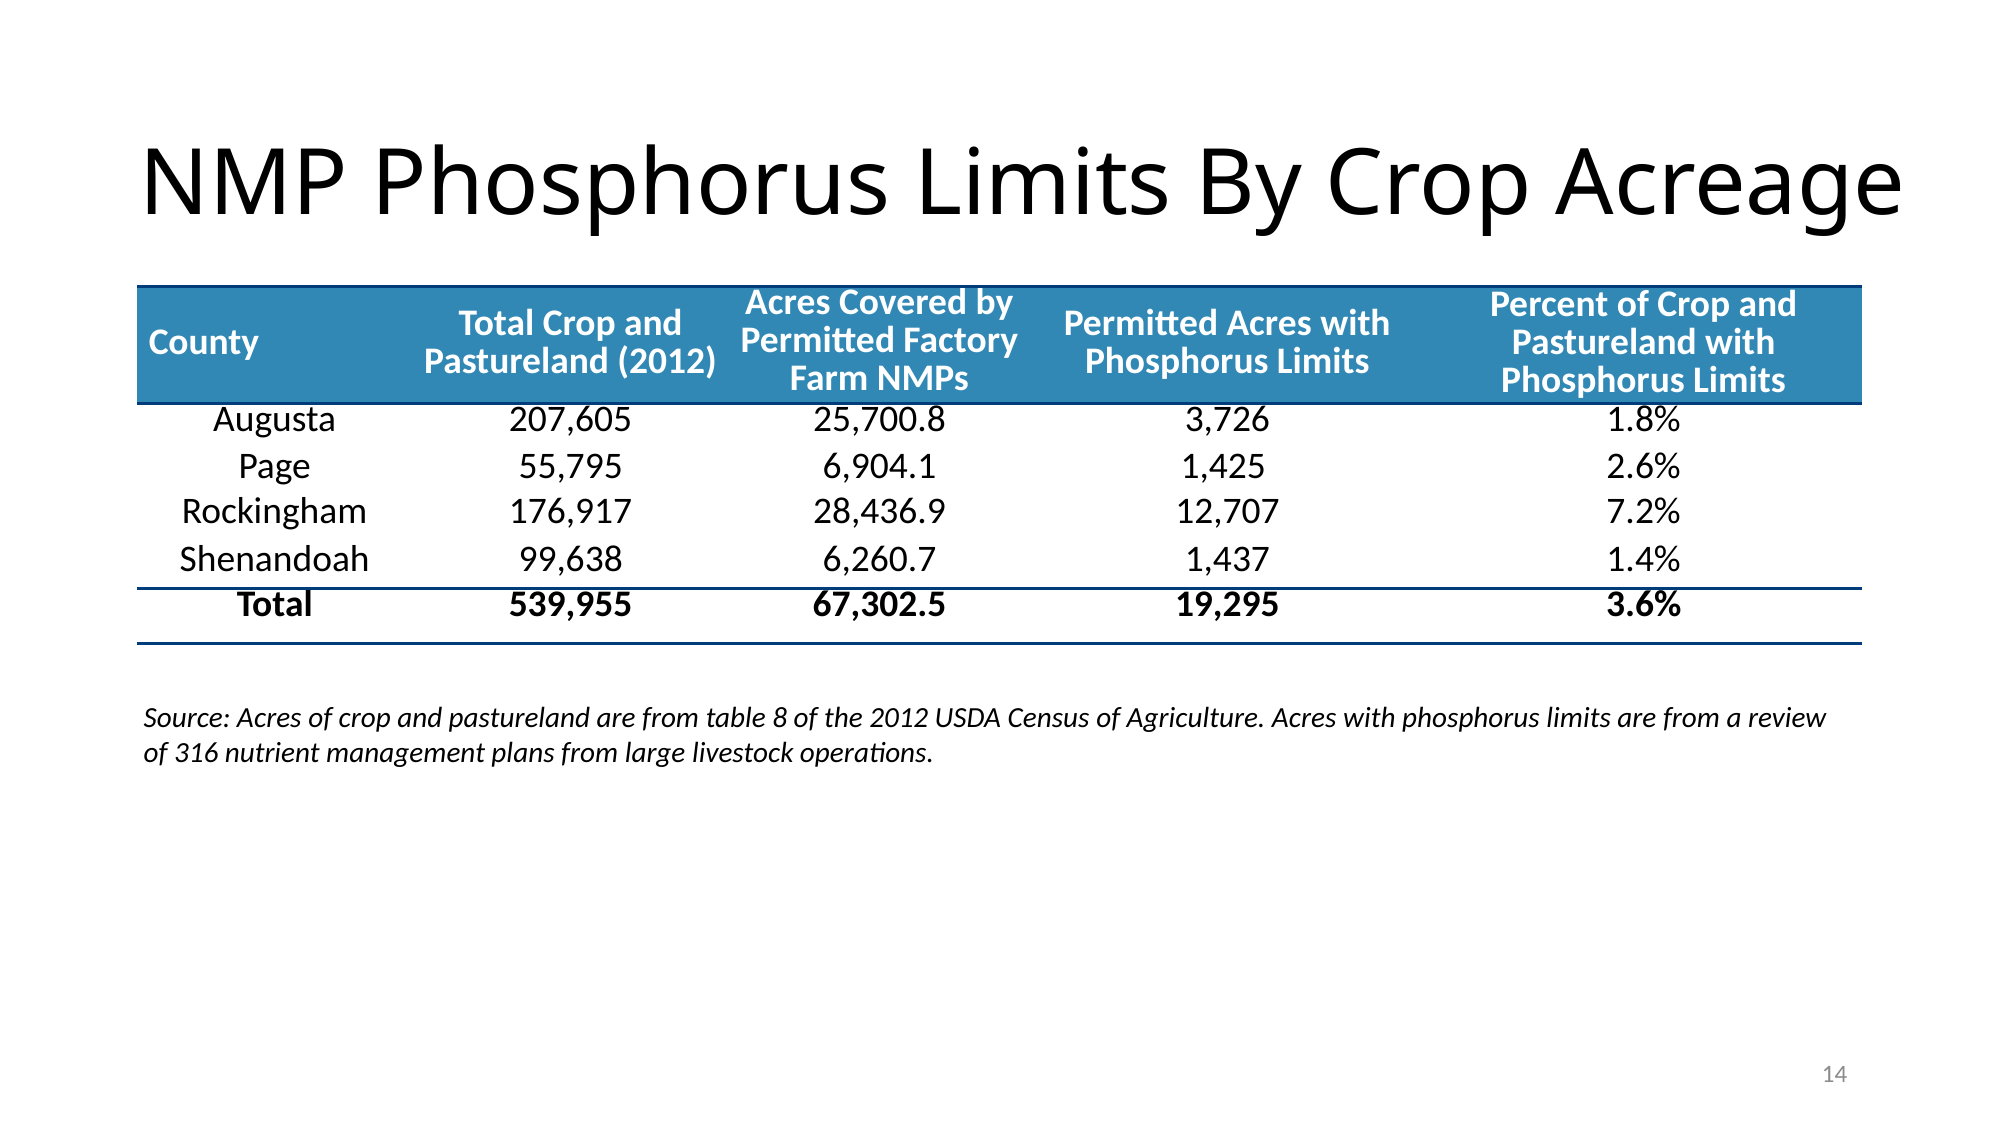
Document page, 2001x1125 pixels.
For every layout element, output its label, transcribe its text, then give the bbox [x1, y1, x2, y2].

table_cell 67,302.5 [729, 590, 1030, 642]
table_cell 1.8% [1425, 405, 1862, 450]
table_header Permitted Acres with Phosphorus Limits [1030, 288, 1425, 402]
table_cell Page [137, 450, 412, 495]
table_cell 539,955 [412, 590, 729, 642]
table_cell 99,638 [412, 544, 729, 587]
table_cell Rockingham [137, 495, 412, 544]
table_cell 176,917 [412, 495, 729, 544]
text_box NMP Phosphorus Limits By Crop Acreage [125, 115, 1923, 240]
table_cell Augusta [137, 405, 412, 450]
table_cell 3,726 [1030, 405, 1425, 450]
table_cell 6,260.7 [729, 544, 1030, 587]
table_cell 12,707 [1030, 495, 1425, 544]
table_cell 55,795 [412, 450, 729, 495]
text_box Source: Acres of crop and pastureland are from table 8 of the 2012 USDA Census of Agriculture. Acres with phosphorus limits are from a review of 316 nutrient management plans from large livestock operations. [128, 690, 1871, 776]
table_cell 7.2% [1425, 495, 1862, 544]
table_cell 1.4% [1425, 544, 1862, 587]
table_cell 2.6% [1425, 450, 1862, 495]
table_cell Shenandoah [137, 544, 412, 587]
table_header Percent of Crop and Pastureland with Phosphorus Limits [1425, 288, 1862, 402]
table_cell Total [137, 590, 412, 642]
table_cell 1,425 [1030, 450, 1425, 495]
slide_number 14 [1412, 1042, 1863, 1103]
table_header Acres Covered by Permitted Factory Farm NMPs [729, 288, 1030, 402]
table_cell 19,295 [1030, 590, 1425, 642]
table_header County [137, 288, 412, 402]
table_cell 1,437 [1030, 544, 1425, 587]
table_cell 28,436.9 [729, 495, 1030, 544]
table_header Total Crop and Pastureland (2012) [412, 288, 729, 402]
table_cell 6,904.1 [729, 450, 1030, 495]
table_cell 207,605 [412, 405, 729, 450]
table_cell 25,700.8 [729, 405, 1030, 450]
table_cell 3.6% [1425, 590, 1862, 642]
